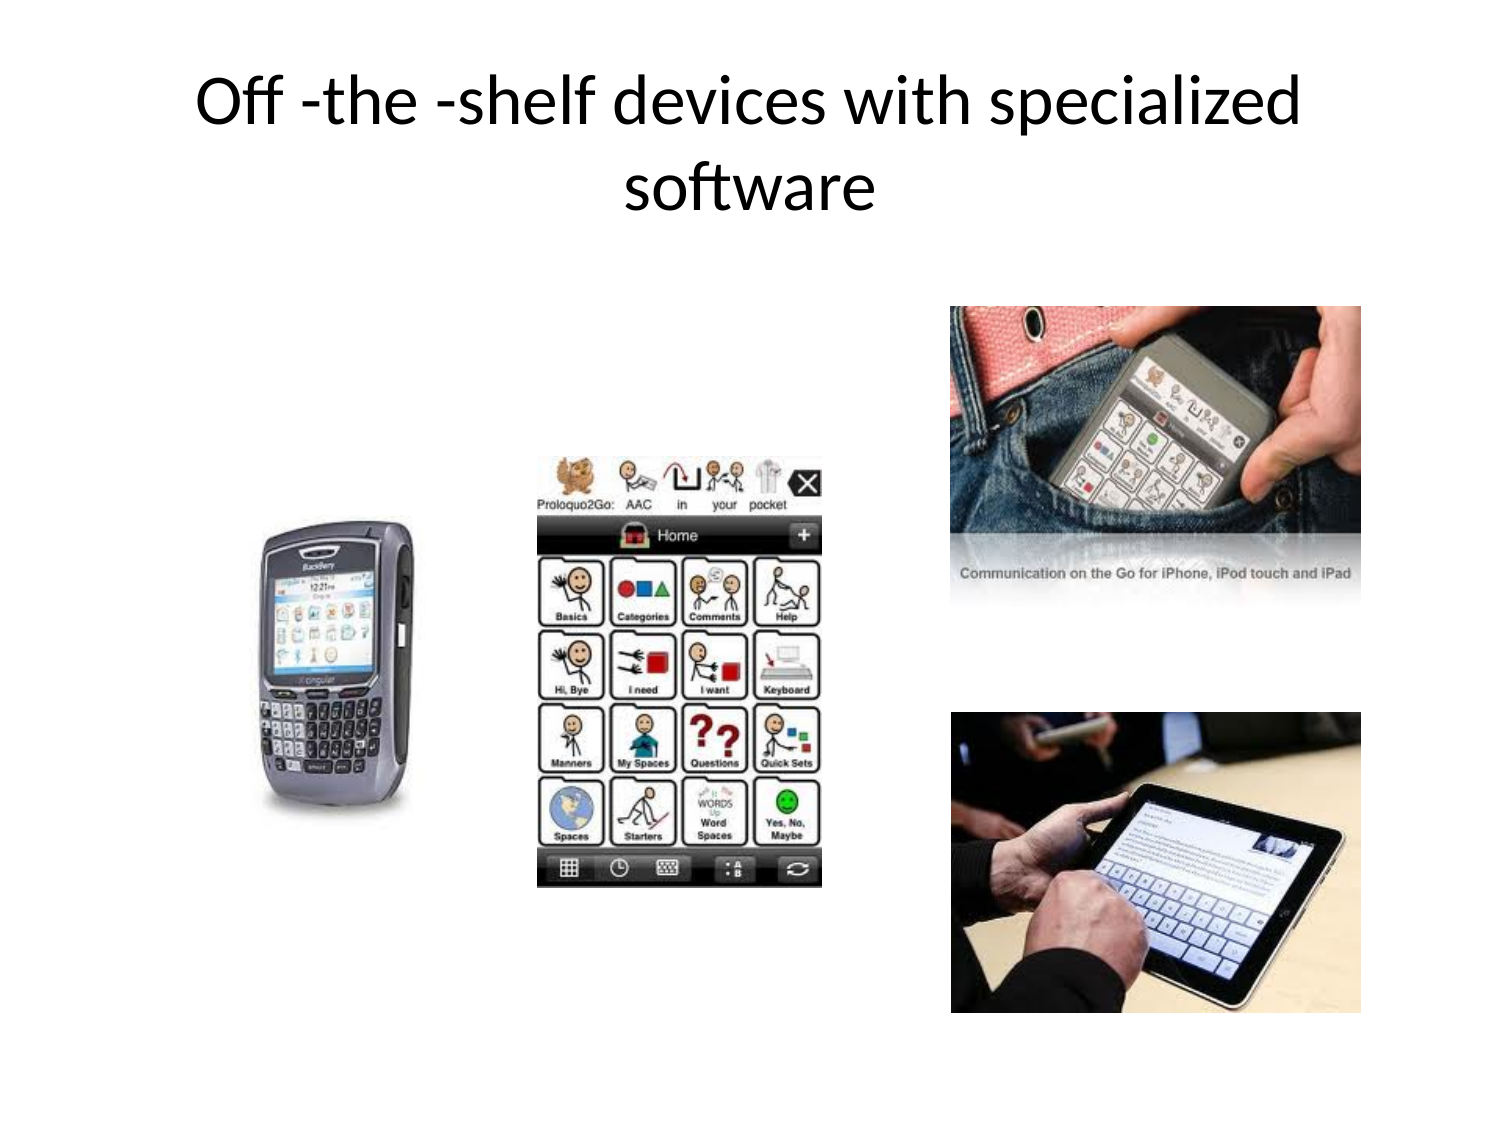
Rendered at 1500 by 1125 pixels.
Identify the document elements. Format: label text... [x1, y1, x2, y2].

picture [949, 305, 1362, 607]
picture [537, 455, 823, 888]
picture [224, 515, 427, 829]
picture [951, 712, 1362, 1013]
title Off -the -shelf devices with specialized software [75, 45, 1425, 233]
